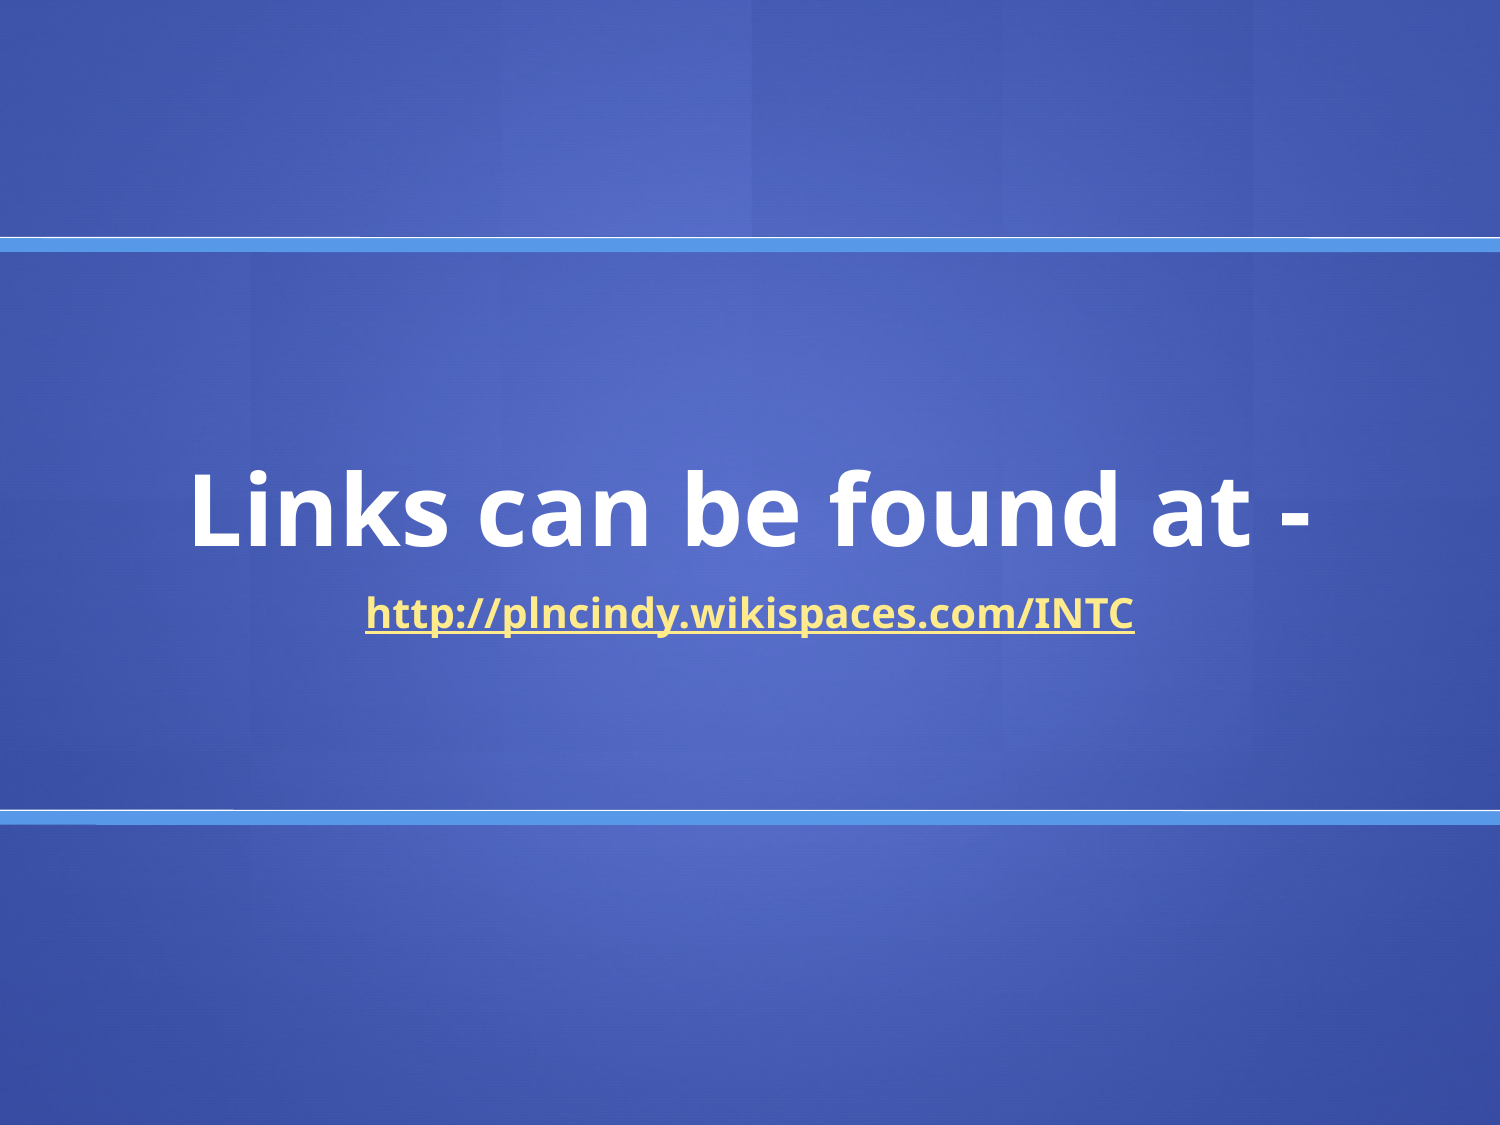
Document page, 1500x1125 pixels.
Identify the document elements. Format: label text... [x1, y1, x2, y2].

list http://plncindy.wikispaces.com/INTC [75, 578, 1425, 800]
title Links can be found at - [75, 350, 1425, 574]
